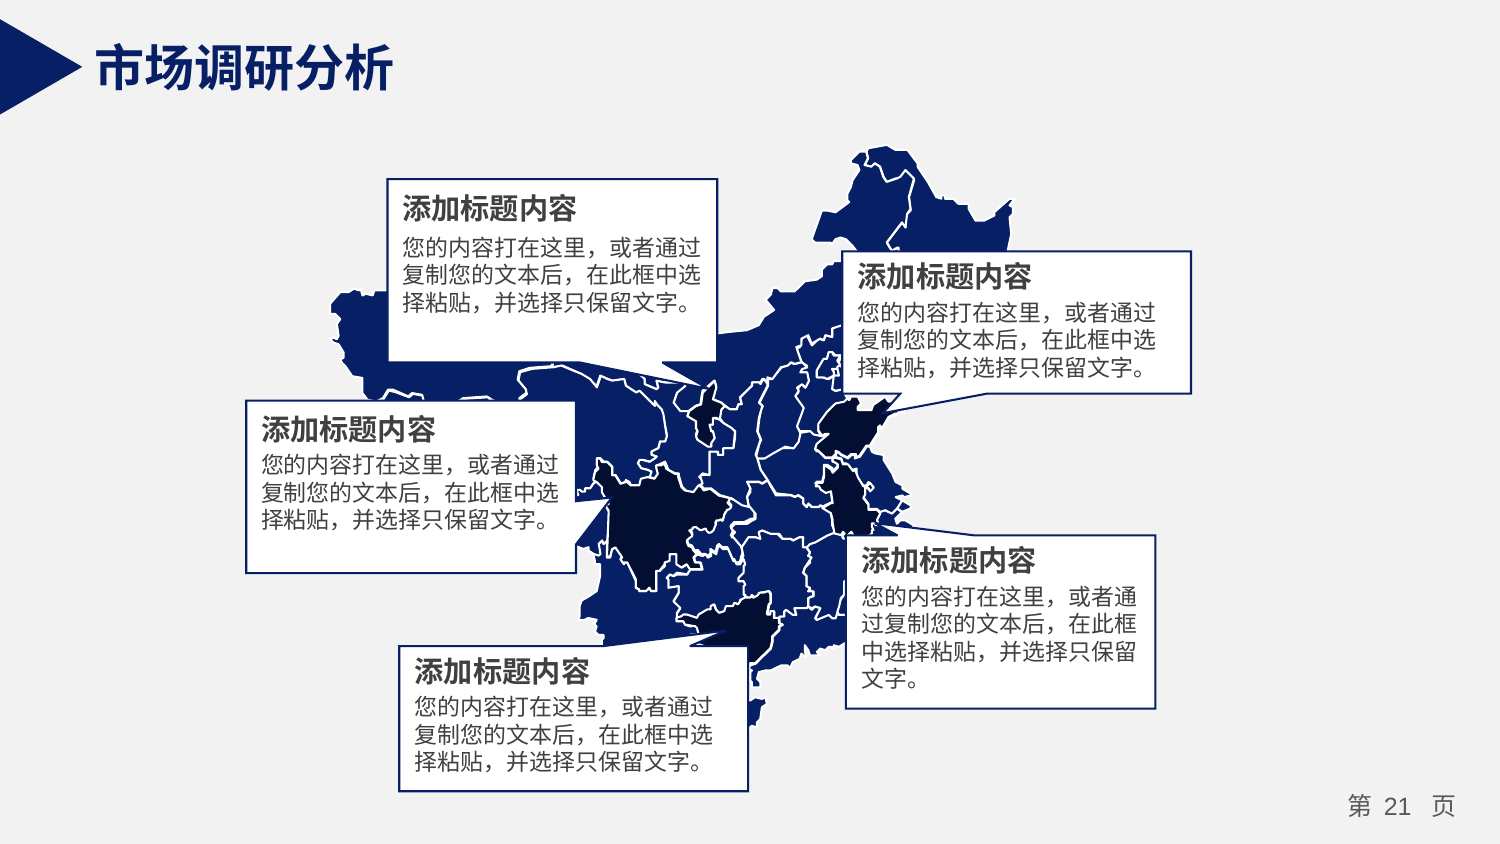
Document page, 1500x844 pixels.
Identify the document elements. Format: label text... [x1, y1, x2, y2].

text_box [246, 400, 576, 574]
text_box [842, 251, 1193, 394]
text_box [0, 19, 83, 115]
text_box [399, 645, 750, 792]
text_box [329, 144, 1015, 732]
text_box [845, 535, 1157, 709]
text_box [387, 179, 718, 363]
text_box 市场调研分析 [79, 29, 410, 105]
